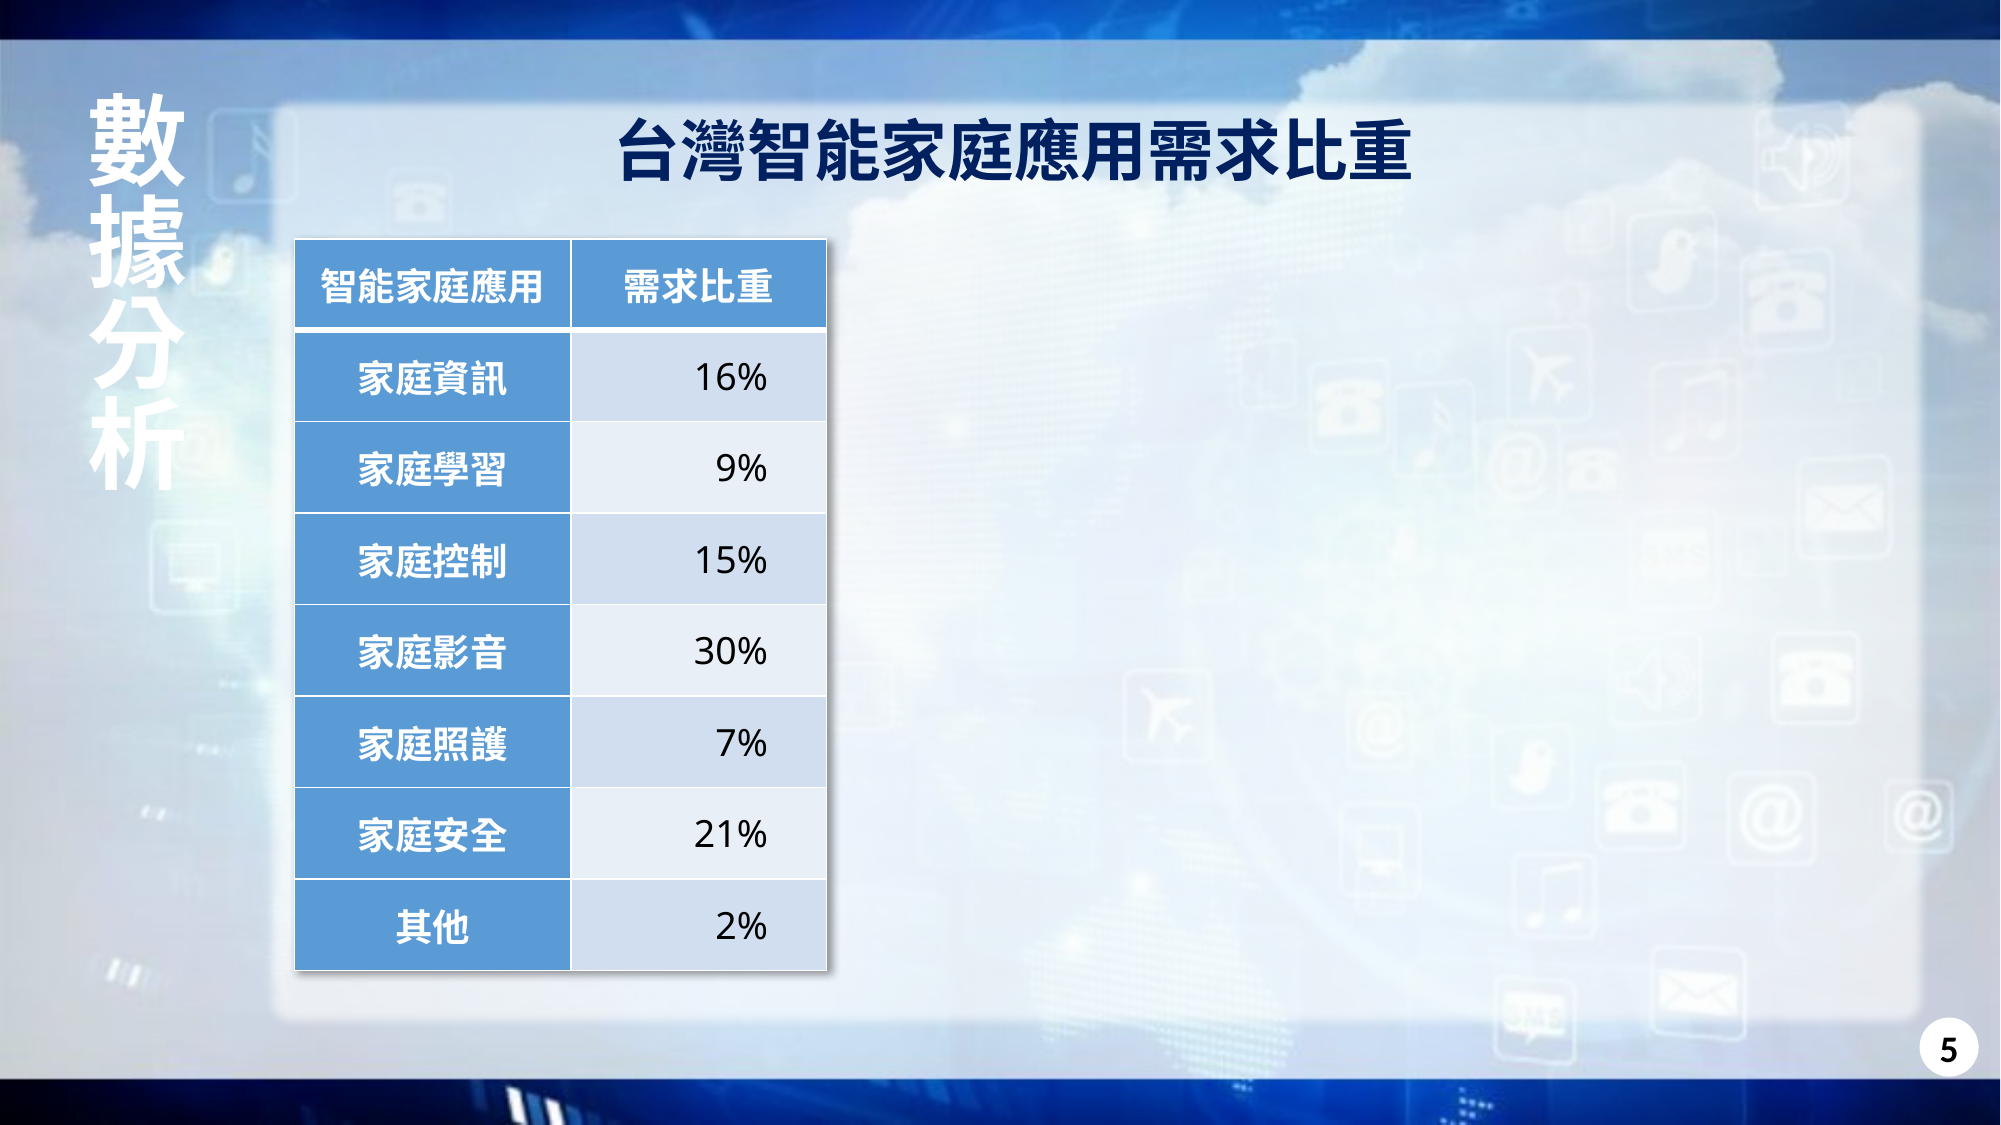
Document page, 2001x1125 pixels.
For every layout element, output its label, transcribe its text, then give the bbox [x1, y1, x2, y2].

table_cell 15% [572, 514, 826, 604]
table_header 智能家庭應用 [295, 240, 570, 327]
text_box 台灣智能家庭應用需求比重 [599, 101, 1430, 196]
table_header 需求比重 [572, 240, 826, 327]
title 數據分析 [64, 75, 222, 971]
table_cell 21% [572, 788, 826, 878]
table_cell 16% [572, 333, 826, 421]
table_cell 家庭照護 [295, 697, 570, 787]
table_cell 2% [572, 880, 826, 970]
table_cell 7% [572, 697, 826, 787]
table_cell 30% [572, 605, 826, 695]
picture [0, 0, 2001, 1125]
table_cell 家庭安全 [295, 788, 570, 878]
table_cell 其他 [295, 880, 570, 970]
table_cell 家庭控制 [295, 514, 570, 604]
table_cell 家庭影音 [295, 605, 570, 695]
table_cell 家庭資訊 [295, 333, 570, 421]
table_cell 9% [572, 422, 826, 512]
slide_number 5 [1913, 1011, 1985, 1083]
table_cell 家庭學習 [295, 422, 570, 512]
